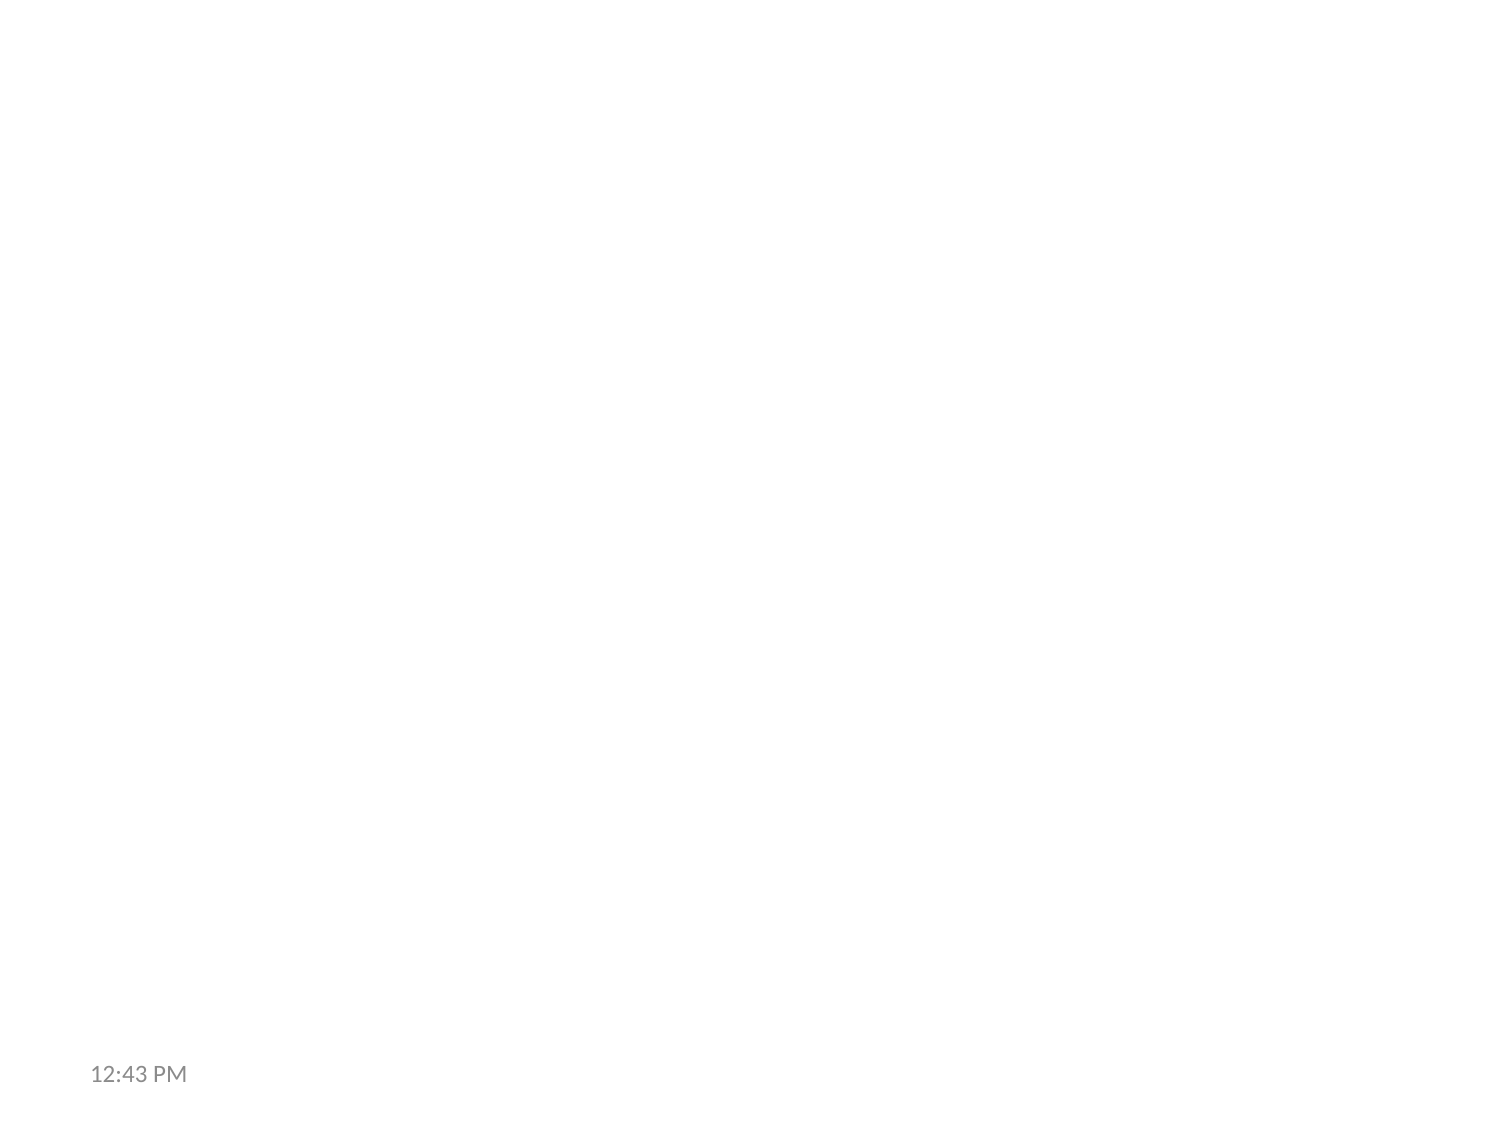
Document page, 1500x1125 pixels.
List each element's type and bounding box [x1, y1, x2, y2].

slide_number [75, 1042, 425, 1103]
